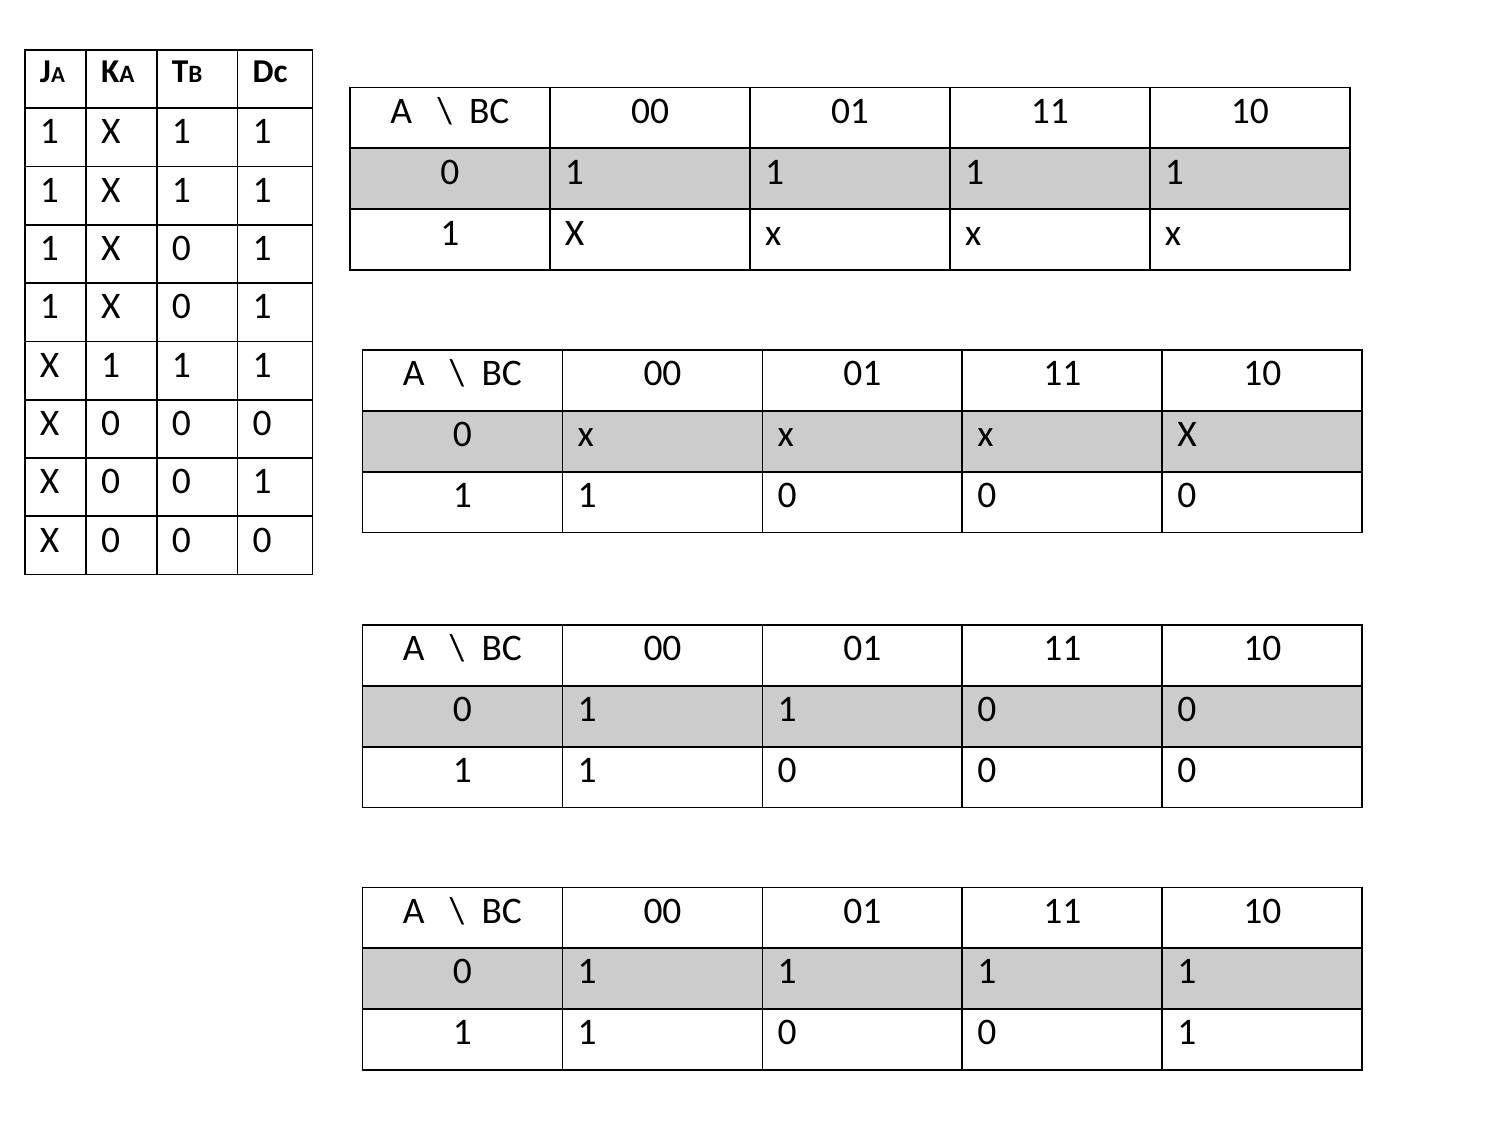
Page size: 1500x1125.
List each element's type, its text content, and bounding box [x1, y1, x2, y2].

table_cell X [26, 401, 85, 457]
table_cell 1 [26, 284, 85, 341]
table_header 01 [763, 351, 961, 410]
table_cell 1 [351, 210, 549, 269]
table_cell 1 [26, 109, 85, 166]
table_cell X [551, 210, 749, 269]
table_cell 0 [763, 748, 961, 807]
table_cell 0 [963, 748, 1161, 807]
table_cell 0 [351, 149, 549, 208]
table_header 01 [763, 626, 961, 685]
table_cell 0 [963, 473, 1161, 532]
table_cell 0 [158, 517, 237, 574]
table_cell 1 [158, 167, 237, 224]
table_cell 1 [238, 109, 312, 166]
table_cell 1 [26, 226, 85, 282]
table_cell 1 [563, 1010, 762, 1069]
table_cell x [763, 412, 961, 471]
table_header 11 [963, 351, 1161, 410]
table_cell 0 [158, 284, 237, 341]
table_cell 1 [951, 149, 1149, 208]
table_cell 0 [1163, 748, 1361, 807]
table_cell 1 [363, 748, 562, 807]
table_cell 1 [763, 949, 961, 1008]
table_cell 0 [363, 412, 562, 471]
table_cell x [751, 210, 949, 269]
table_header 00 [551, 88, 749, 147]
table_header A \ BC [363, 626, 562, 685]
table_cell 1 [751, 149, 949, 208]
table_cell 0 [363, 687, 562, 746]
table_cell 1 [1151, 149, 1349, 208]
table_header Dc [238, 51, 312, 107]
table_cell 1 [238, 459, 312, 515]
table_cell 0 [763, 1010, 961, 1069]
table_cell 1 [363, 1010, 562, 1069]
table_cell X [26, 517, 85, 574]
table_header 10 [1163, 888, 1361, 947]
table_cell x [951, 210, 1149, 269]
table_cell 0 [1163, 687, 1361, 746]
table_header 00 [563, 888, 762, 947]
table_header 10 [1163, 626, 1361, 685]
table_cell 1 [551, 149, 749, 208]
table_header 11 [951, 88, 1149, 147]
table_header A \ BC [351, 88, 549, 147]
table_cell 1 [87, 342, 156, 399]
table_cell 0 [1163, 473, 1361, 532]
table_header A \ BC [363, 351, 562, 410]
table_header 11 [963, 626, 1161, 685]
table_cell 0 [363, 949, 562, 1008]
table_cell X [87, 167, 156, 224]
table_cell 1 [158, 342, 237, 399]
table_header 11 [963, 888, 1161, 947]
table_cell 1 [563, 687, 762, 746]
table_cell 1 [26, 167, 85, 224]
table_cell X [87, 226, 156, 282]
table_cell 1 [563, 949, 762, 1008]
table_cell X [26, 459, 85, 515]
table_header A \ BC [363, 888, 562, 947]
table_cell 1 [238, 342, 312, 399]
table_cell X [87, 284, 156, 341]
table_cell X [26, 342, 85, 399]
table_cell 1 [158, 109, 237, 166]
table_cell 1 [238, 167, 312, 224]
table_header 00 [563, 351, 762, 410]
table_cell 0 [158, 226, 237, 282]
table_cell 0 [963, 1010, 1161, 1069]
table_header 10 [1151, 88, 1349, 147]
table_cell x [1151, 210, 1349, 269]
table_cell 1 [1163, 949, 1361, 1008]
table_cell 0 [763, 473, 961, 532]
table_cell 0 [963, 687, 1161, 746]
table_cell X [87, 109, 156, 166]
table_cell 1 [563, 748, 762, 807]
table_cell x [563, 412, 762, 471]
table_cell 0 [87, 517, 156, 574]
table_header 10 [1163, 351, 1361, 410]
table_header 01 [751, 88, 949, 147]
table_cell 1 [363, 473, 562, 532]
table_header KA [87, 51, 156, 107]
table_cell 0 [238, 517, 312, 574]
table_cell 0 [87, 401, 156, 457]
table_cell 0 [158, 401, 237, 457]
table_cell 1 [563, 473, 762, 532]
table_cell 1 [238, 284, 312, 341]
table_cell 0 [238, 401, 312, 457]
table_cell x [963, 412, 1161, 471]
table_header 00 [563, 626, 762, 685]
table_cell 1 [1163, 1010, 1361, 1069]
table_cell 1 [963, 949, 1161, 1008]
table_cell 0 [158, 459, 237, 515]
table_cell X [1163, 412, 1361, 471]
table_header 01 [763, 888, 961, 947]
table_header JA [26, 51, 85, 107]
table_cell 1 [238, 226, 312, 282]
table_cell 0 [87, 459, 156, 515]
table_header TB [158, 51, 237, 107]
table_cell 1 [763, 687, 961, 746]
